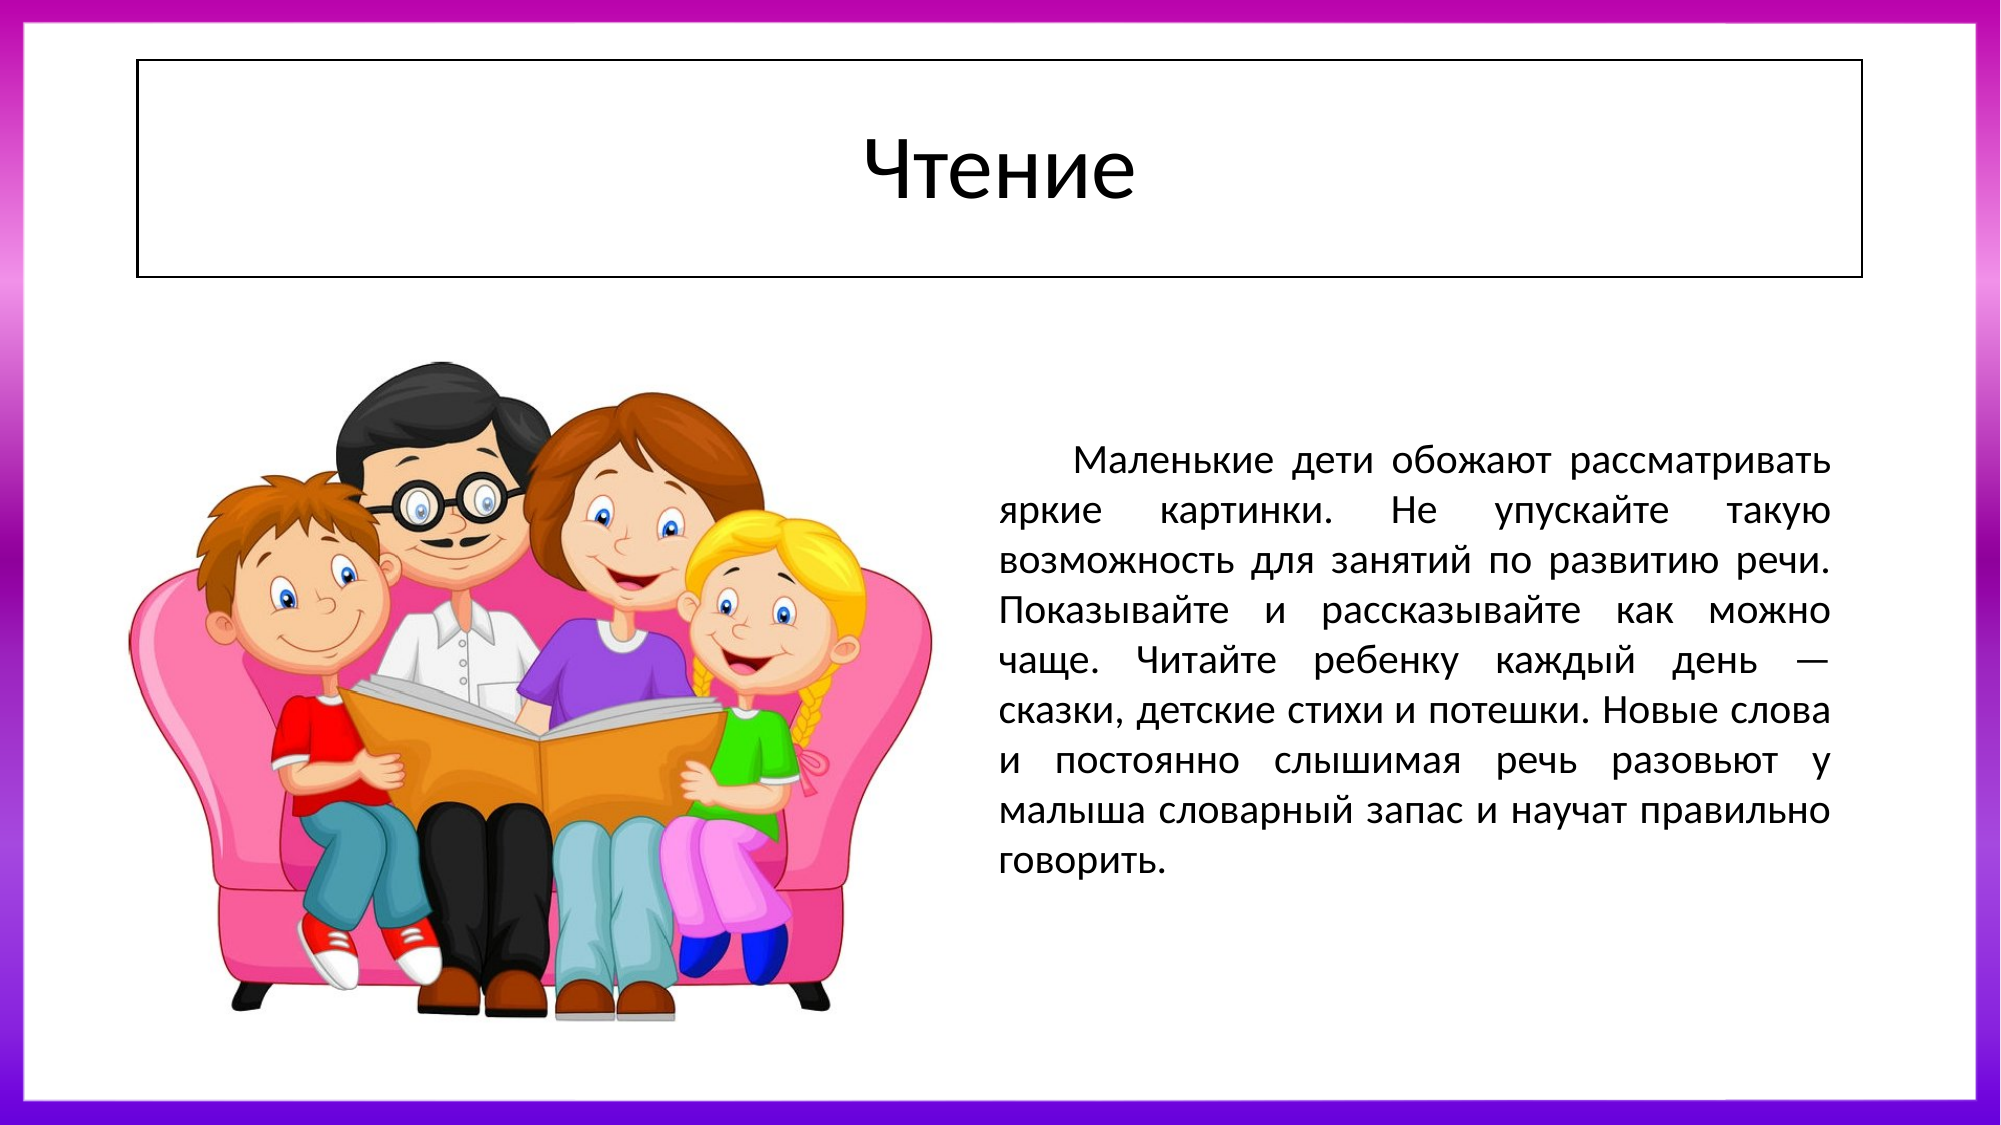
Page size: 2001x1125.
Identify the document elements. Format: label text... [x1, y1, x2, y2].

text_box Маленькие дети обожают рассматривать яркие картинки. Не упускайте такую возможность для занятий по развитию речи. Показывайте и рассказывайте как можно чаще. Читайте ребенку каждый день — сказки, детские стихи и потешки. Новые слова и постоянно слышимая речь разовьют у малыша словарный запас и научат правильно говорить. [1000, 424, 1847, 890]
picture [0, 0, 2001, 1125]
title Чтение [136, 59, 1863, 278]
